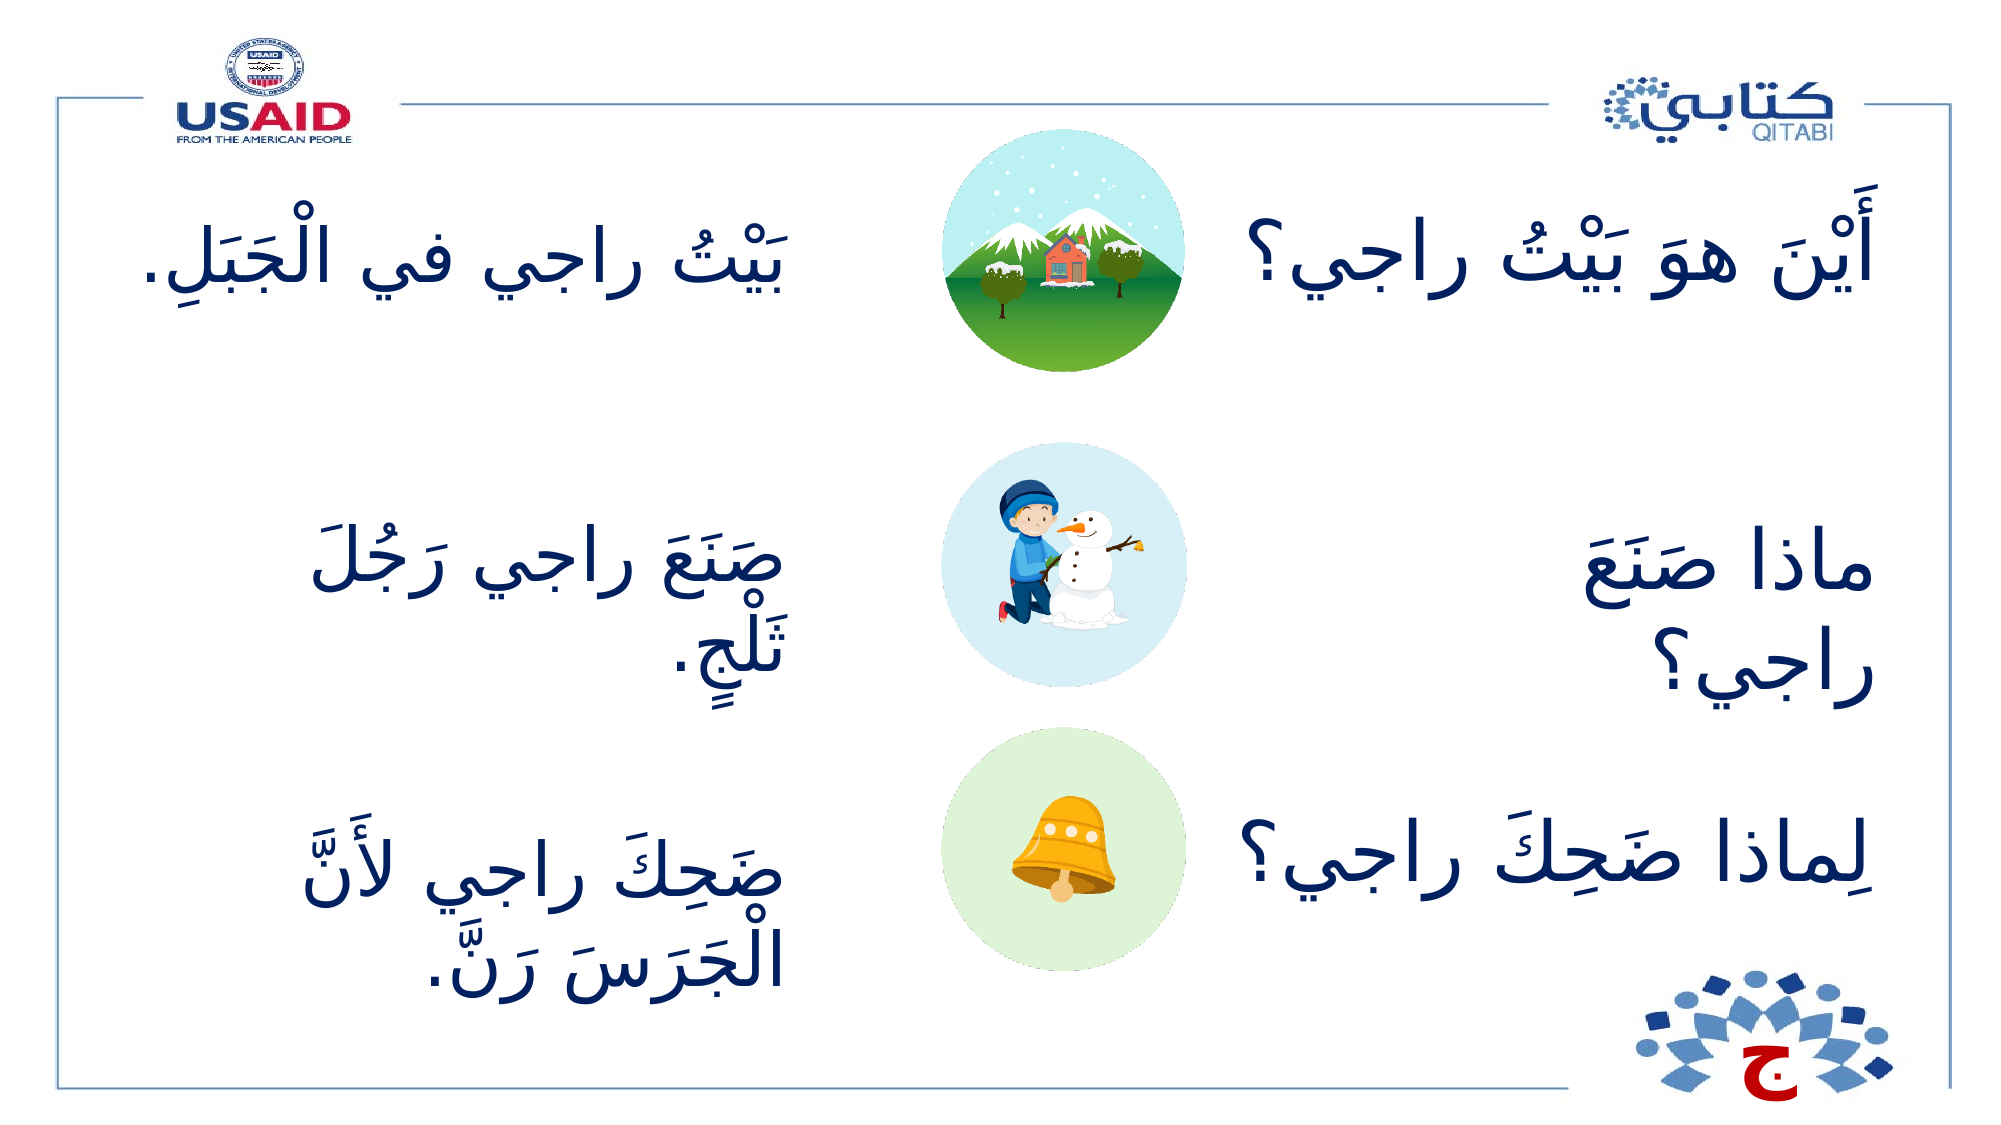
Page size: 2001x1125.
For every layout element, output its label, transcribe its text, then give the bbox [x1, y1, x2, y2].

text_box أَيْنَ هوَ بَيْتُ راجي؟ [1193, 189, 1893, 305]
text_box بَيْتُ راجي في الْجَبَلِ. [0, 200, 802, 305]
text_box ضَحِكَ راجي لأَنَّ الْجَرَسَ رَنَّ. [167, 813, 802, 1009]
picture [0, 1, 2000, 1124]
text_box ج [1722, 991, 1813, 1106]
text_box لِماذا ضَحِكَ راجي؟ [1193, 791, 1887, 906]
text_box ماذا صَنَعَ راجي؟ [1405, 498, 1893, 714]
text_box صَنَعَ راجي رَجُلَ ثَلْجٍ. [229, 498, 802, 694]
